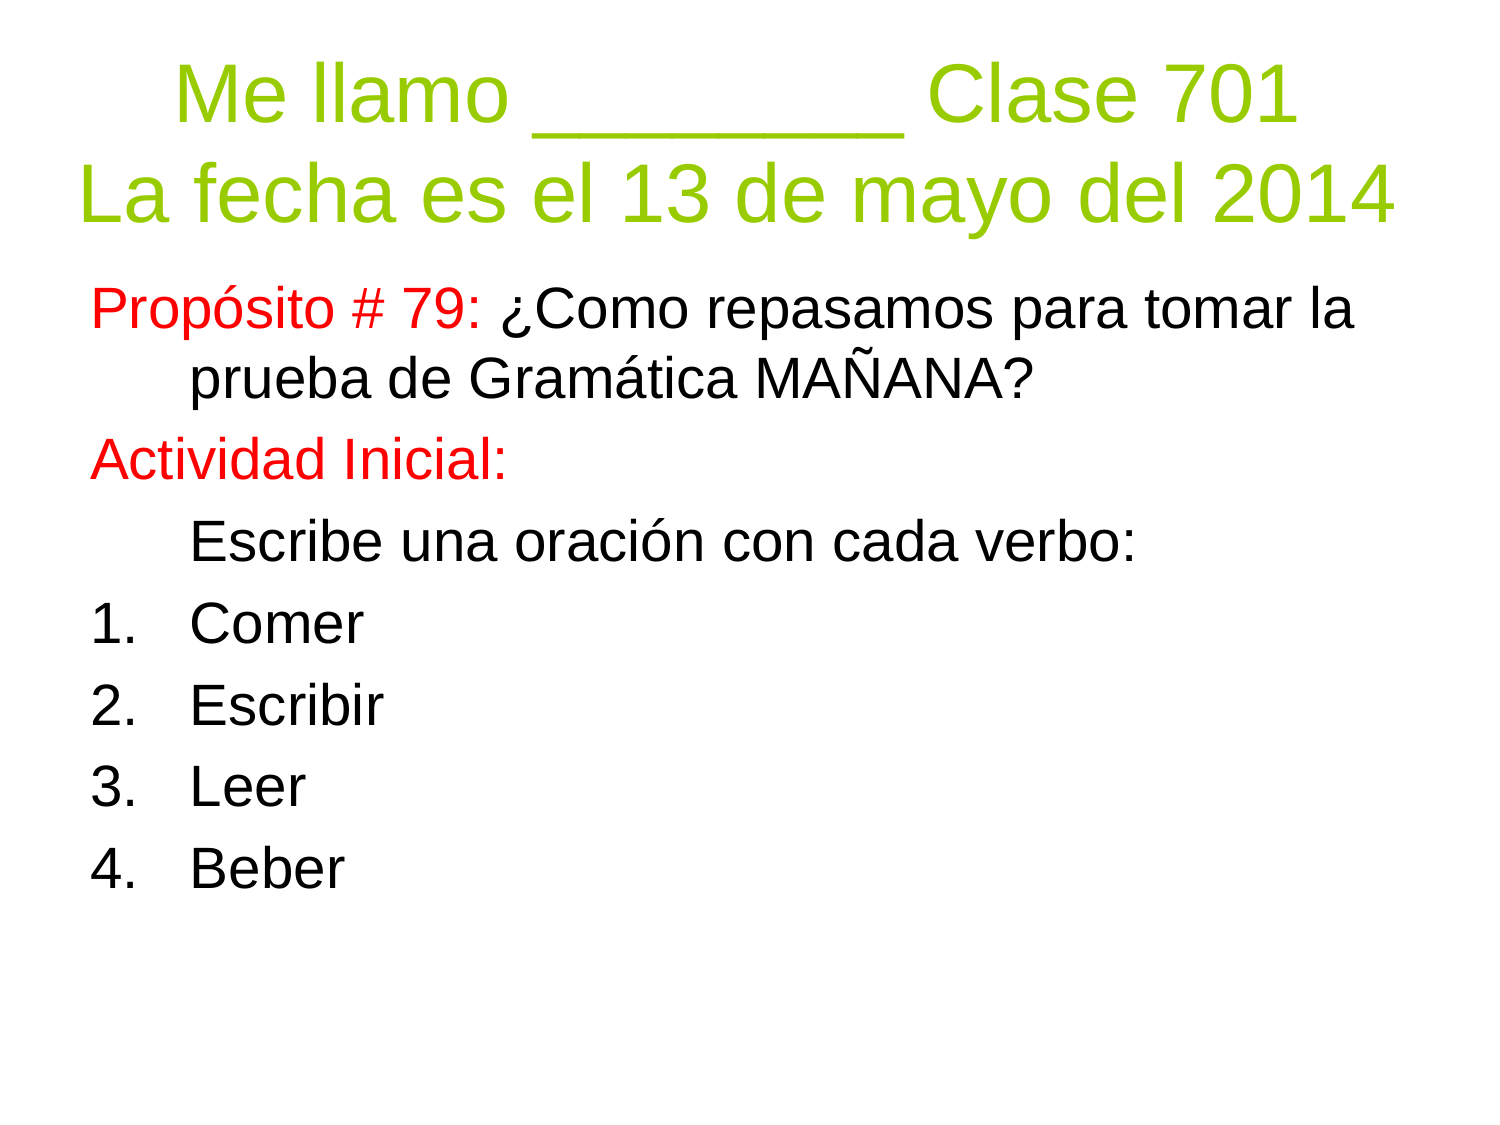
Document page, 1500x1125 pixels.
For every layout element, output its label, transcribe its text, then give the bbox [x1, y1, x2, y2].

title Me llamo ________ Clase 701 La fecha es el 13 de mayo del 2014 [50, 45, 1425, 233]
list Propósito # 79: ¿Como repasamos para tomar la prueba de Gramática MAÑANA? Actividad Inicial: Escribe una oración con cada verbo: Comer Escribir Leer Beber [75, 262, 1425, 1005]
